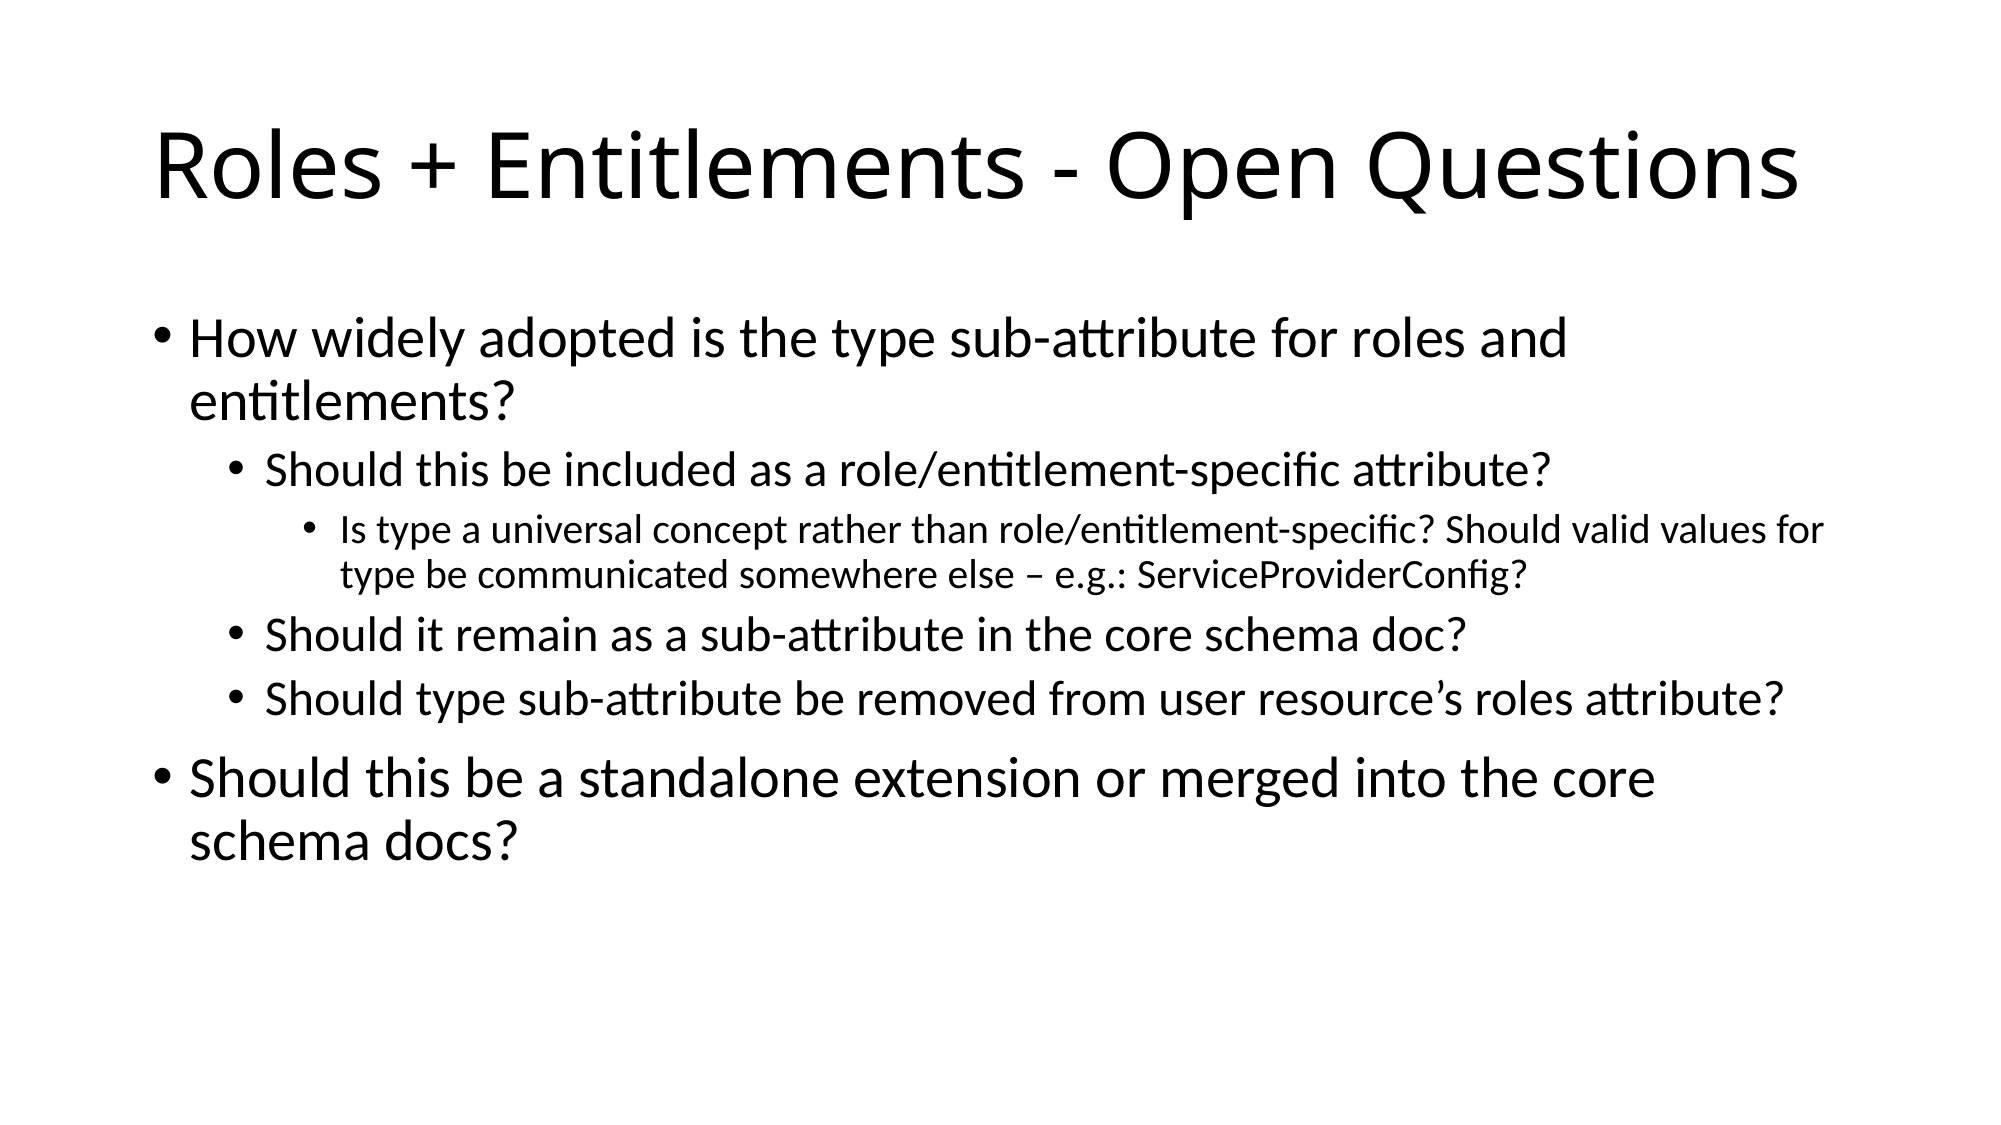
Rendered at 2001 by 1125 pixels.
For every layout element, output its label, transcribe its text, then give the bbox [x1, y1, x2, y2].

list How widely adopted is the type sub-attribute for roles and entitlements? Should this be included as a role/entitlement-specific attribute? Is type a universal concept rather than role/entitlement-specific? Should valid values for type be communicated somewhere else – e.g.: ServiceProviderConfig? Should it remain as a sub-attribute in the core schema doc? Should type sub-attribute be removed from user resource’s roles attribute? Should this be a standalone extension or merged into the core schema docs? [137, 299, 1863, 1014]
title Roles + Entitlements - Open Questions [137, 59, 1863, 278]
